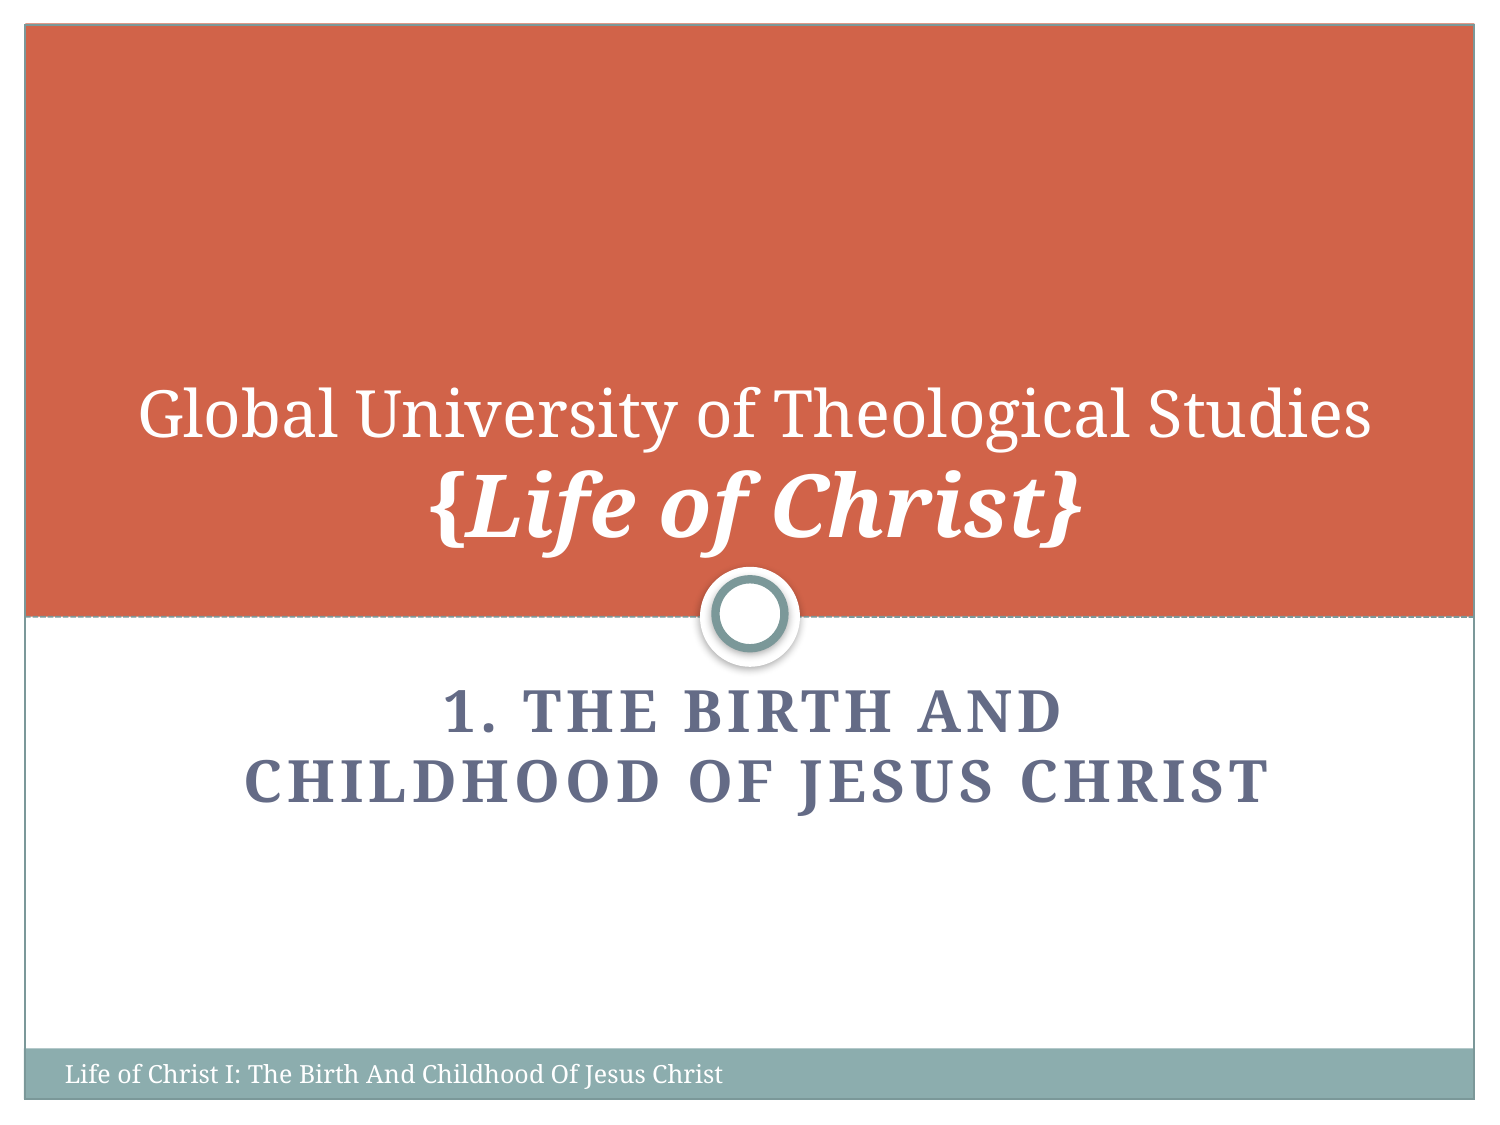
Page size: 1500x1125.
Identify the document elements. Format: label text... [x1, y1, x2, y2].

footer Life of Christ I: The Birth And Childhood Of Jesus Christ [50, 1051, 820, 1112]
list 1. The Birth and Childhood of Jesus Christ [224, 667, 1288, 942]
title Global University of Theological Studies {Life of Christ} [118, 359, 1394, 667]
